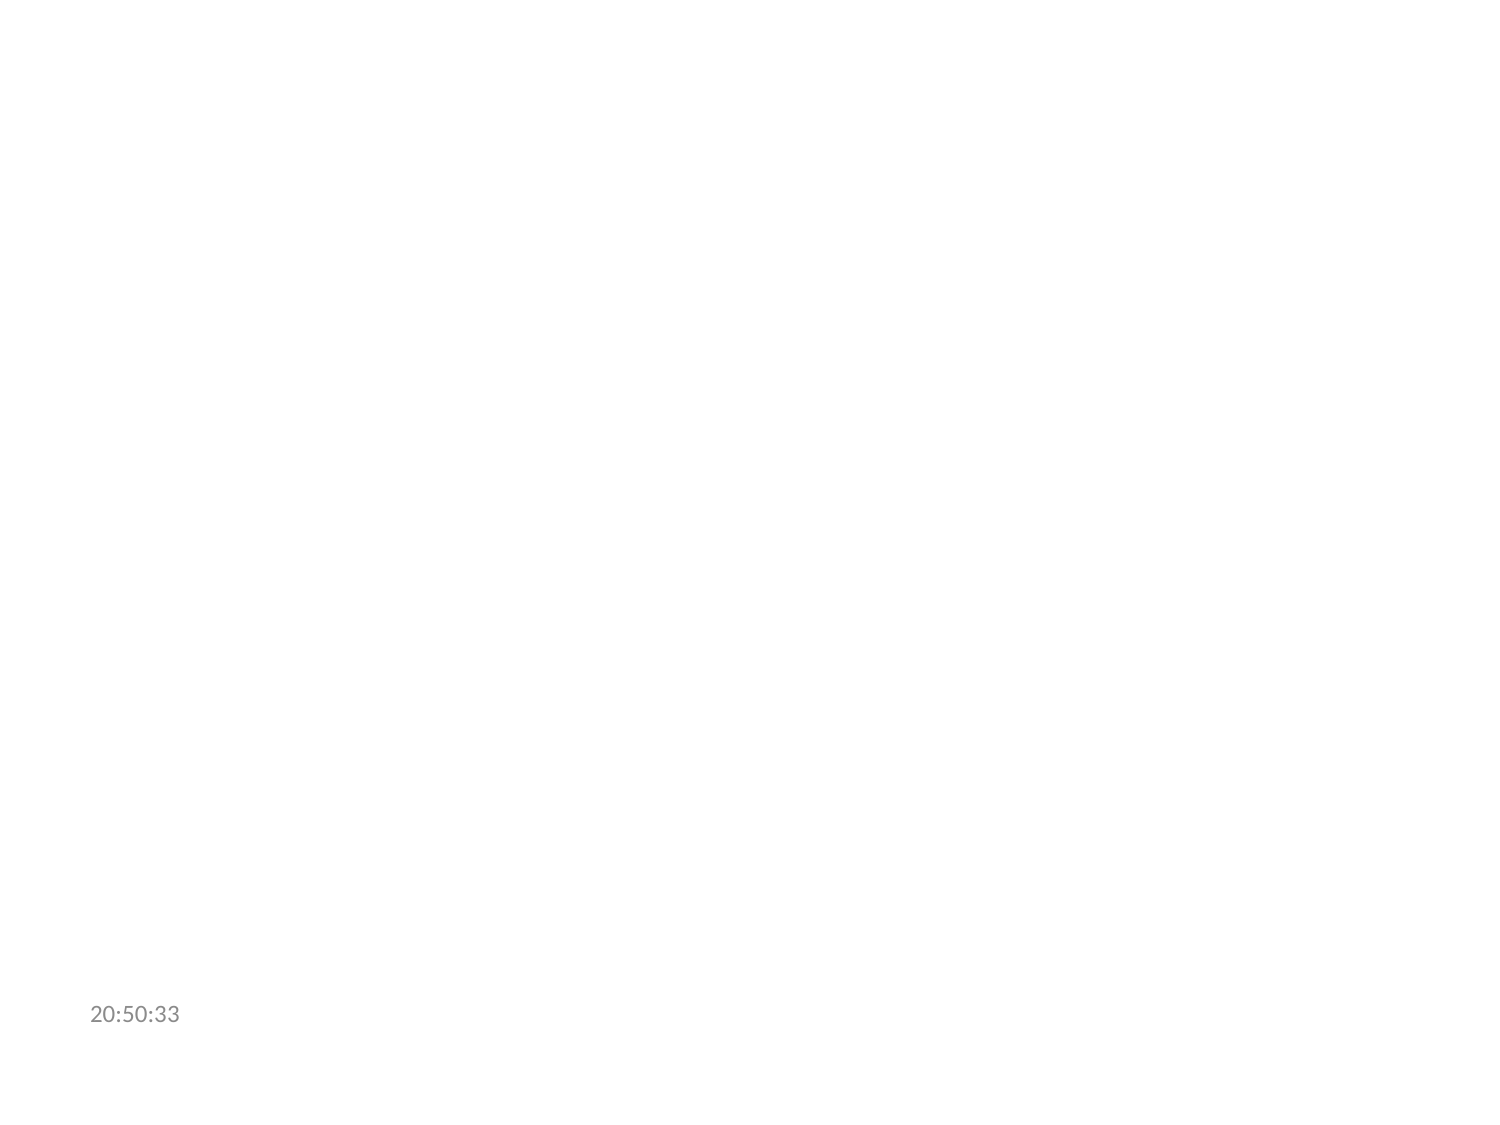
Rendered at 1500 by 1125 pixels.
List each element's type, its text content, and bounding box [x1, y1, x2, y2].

text_box 15:35:09 [75, 982, 425, 1043]
